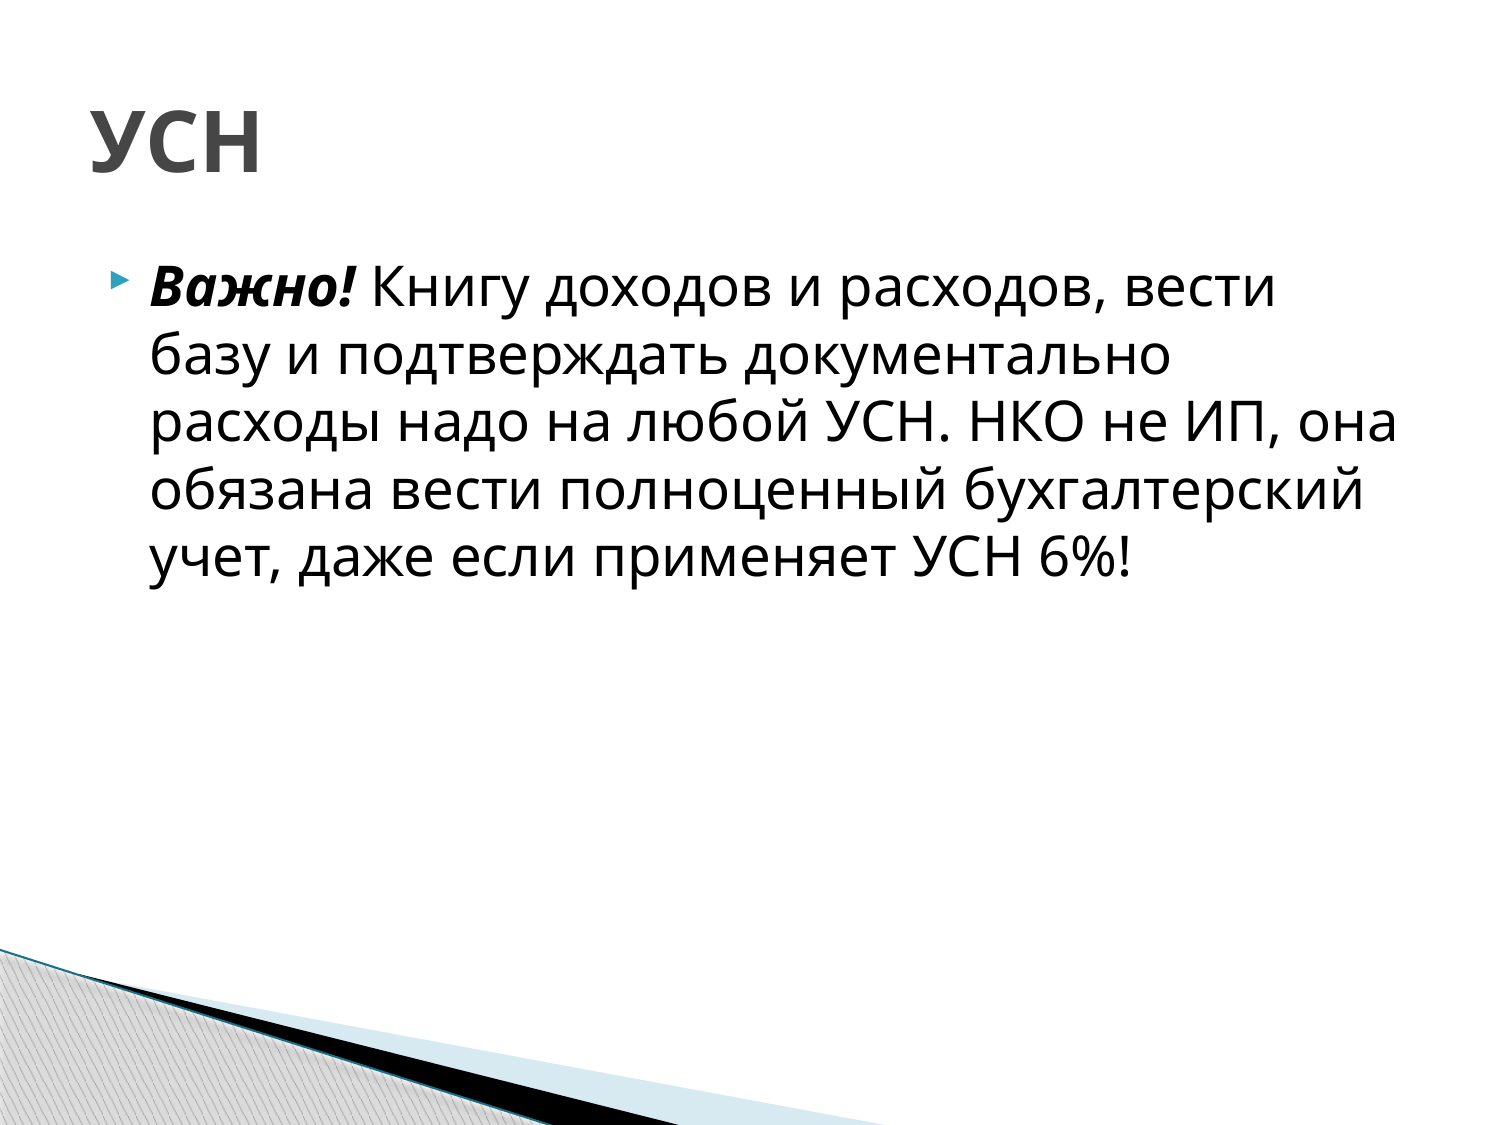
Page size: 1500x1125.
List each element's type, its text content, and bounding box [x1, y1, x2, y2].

title УСН [75, 45, 1425, 233]
list Важно! Книгу доходов и расходов, вести базу и подтверждать документально расходы надо на любой УСН. НКО не ИП, она обязана вести полноценный бухгалтерский учет, даже если применяет УСН 6%! [75, 243, 1425, 986]
